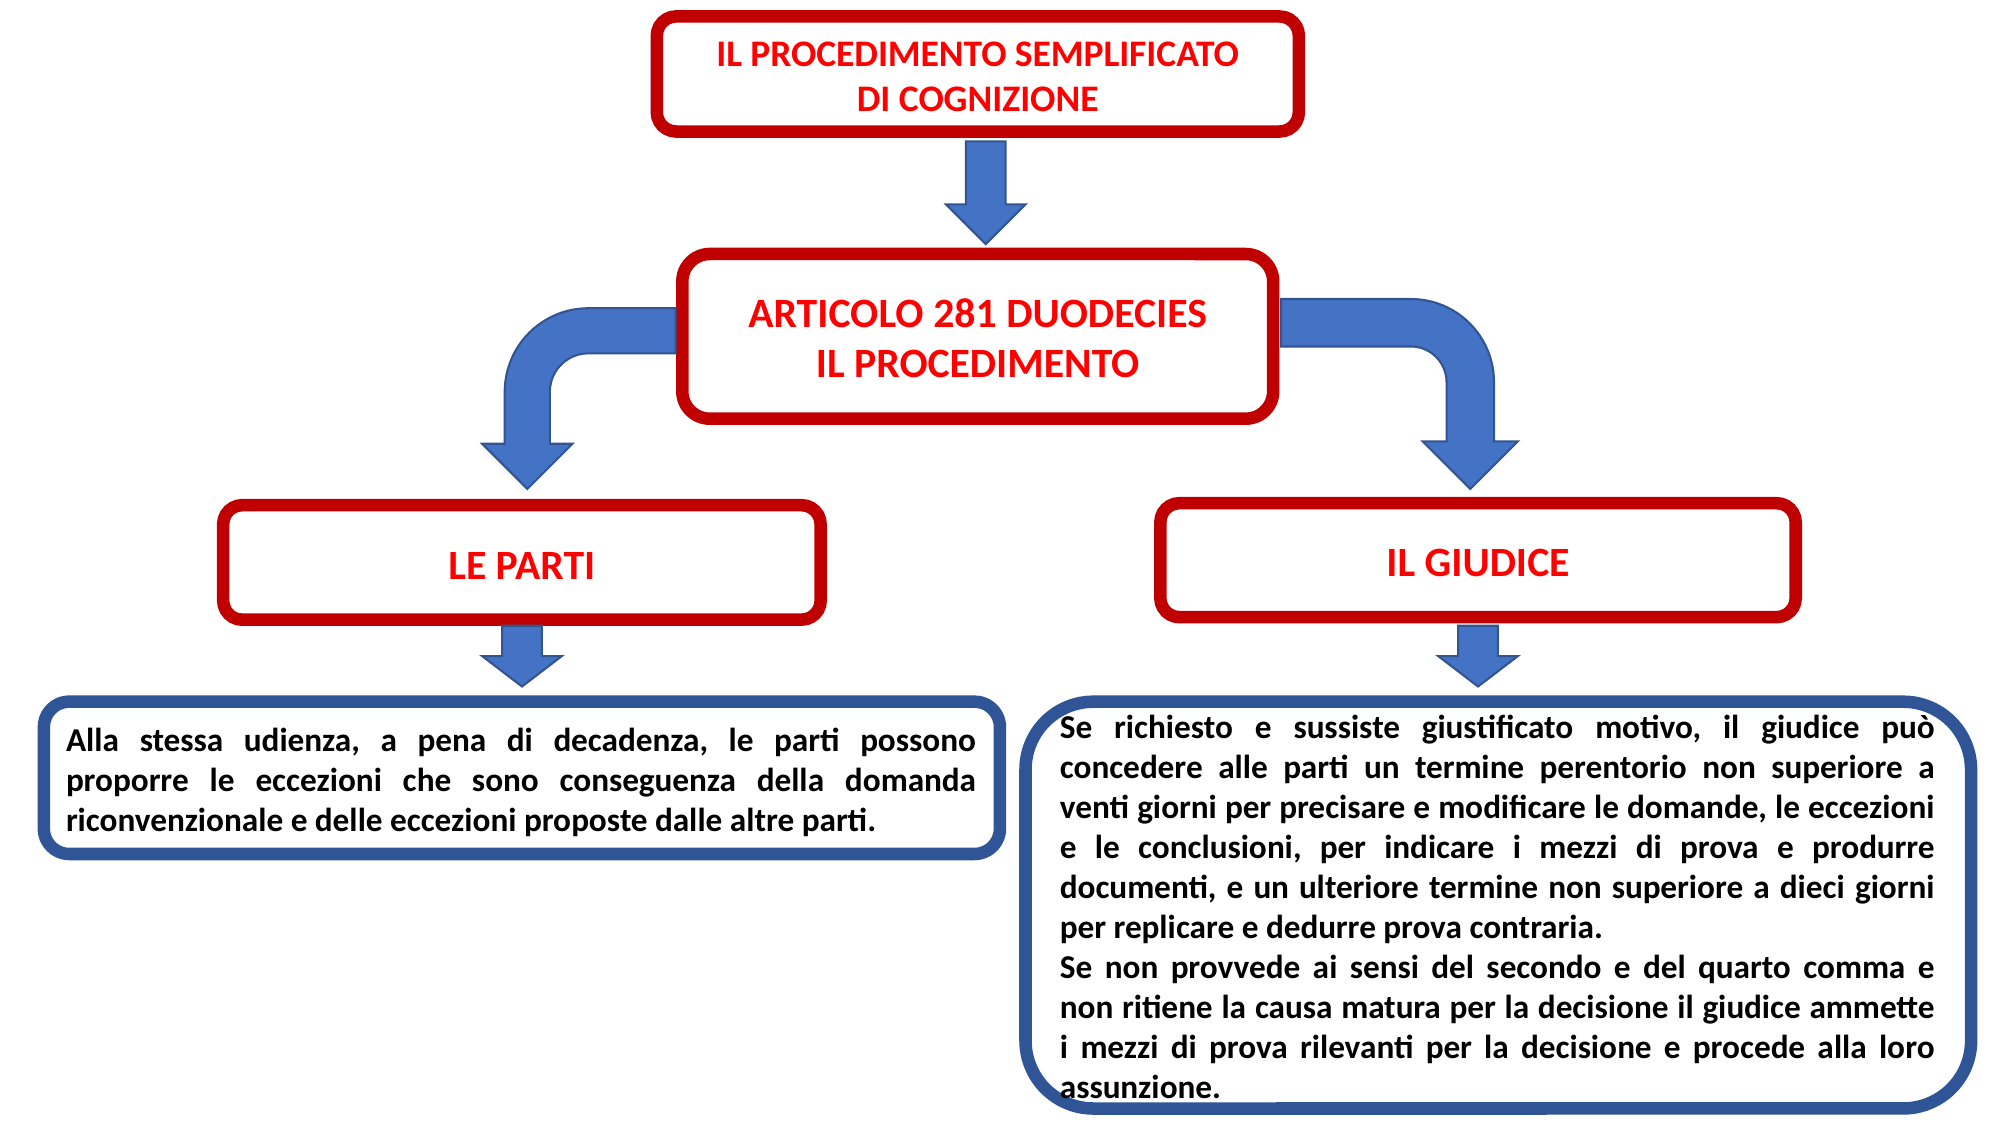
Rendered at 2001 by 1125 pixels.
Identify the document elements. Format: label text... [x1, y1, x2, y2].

text_box ARTICOLO 281 DUODECIES IL PROCEDIMENTO [681, 252, 1275, 420]
text_box IL GIUDICE [1159, 502, 1797, 619]
text_box [479, 624, 565, 688]
text_box Se richiesto e sussiste giustificato motivo, il giudice può concedere alle parti un termine perentorio non superiore a venti giorni per precisare e modificare le domande, le eccezioni e le conclusioni, per indicare i mezzi di prova e produrre documenti, e un ulteriore termine non superiore a dieci giorni per replicare e dedurre prova contraria. Se non provvede ai sensi del secondo e del quarto comma e non ritiene la causa matura per la decisione il giudice ammette i mezzi di prova rilevanti per la decisione e procede alla loro assunzione. [1024, 700, 1973, 1110]
text_box LE PARTI [222, 504, 822, 621]
text_box Alla stessa udienza, a pena di decadenza, le parti possono proporre le eccezioni che sono conseguenza della domanda riconvenzionale e delle eccezioni proposte dalle altre parti. [42, 700, 1002, 856]
text_box IL PROCEDIMENTO SEMPLIFICATO DI COGNIZIONE [655, 15, 1300, 133]
text_box [1280, 297, 1521, 491]
text_box [479, 307, 677, 491]
text_box [943, 140, 1028, 246]
text_box [1435, 624, 1521, 688]
